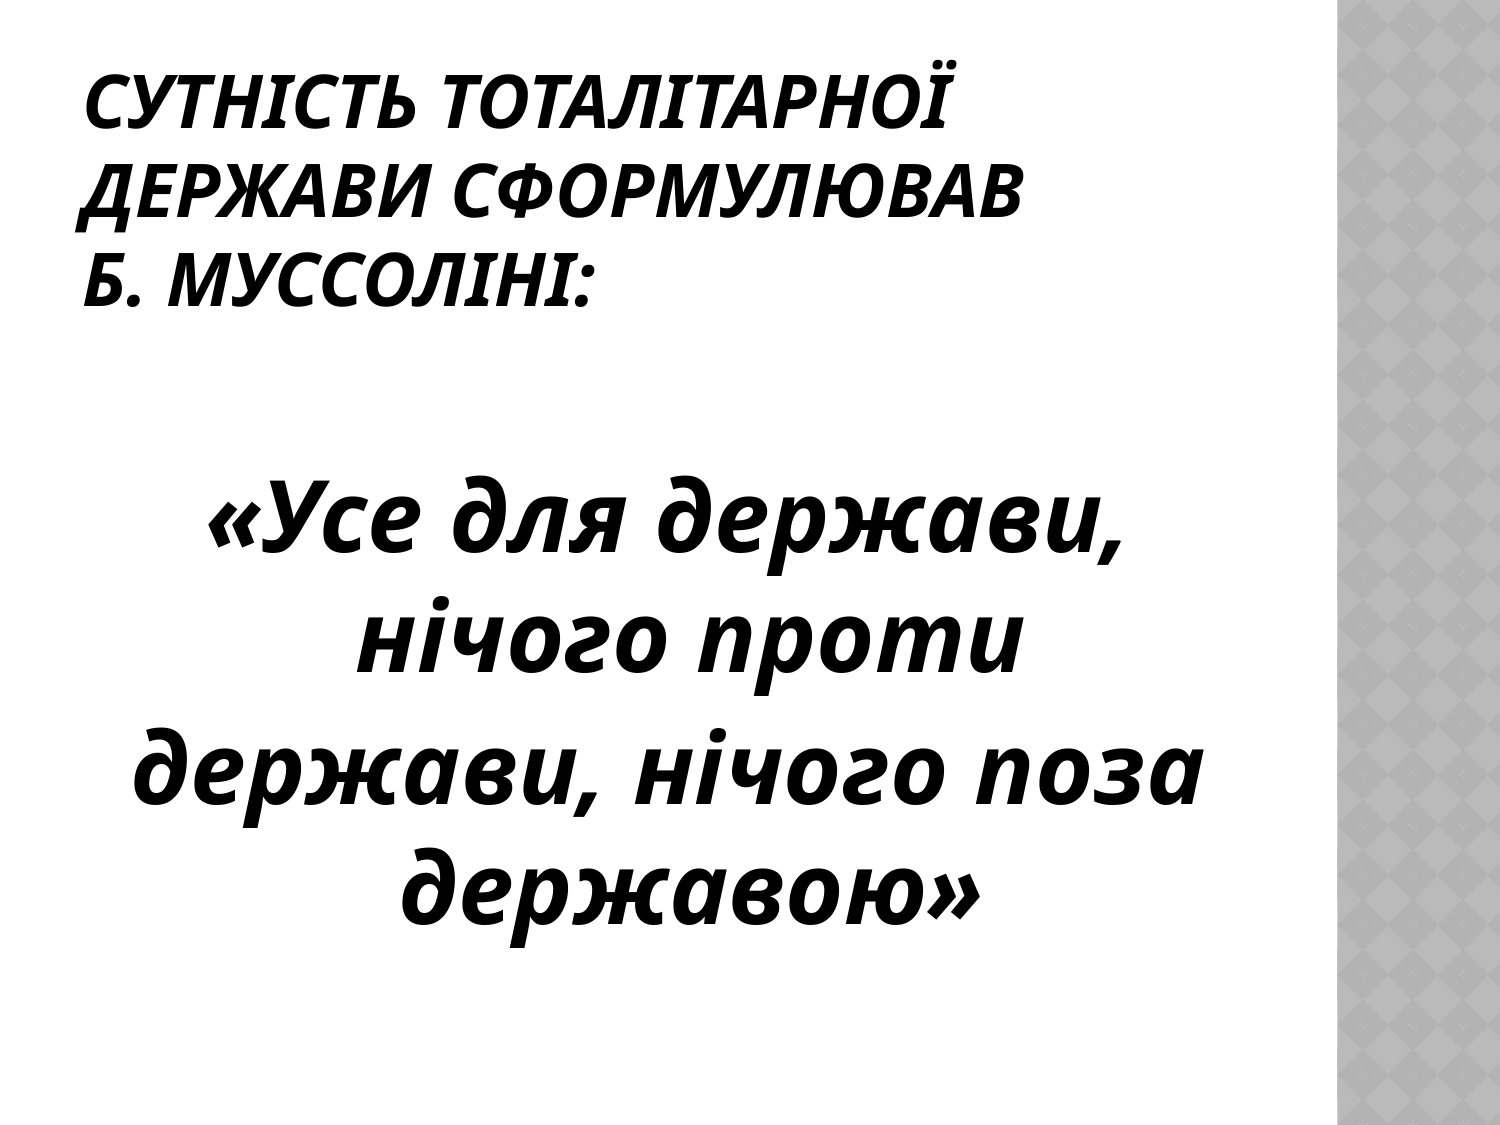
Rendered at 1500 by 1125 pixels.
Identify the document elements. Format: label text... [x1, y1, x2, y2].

title Сутність тоталітарної держави сформулював Б. Муссоліні: [75, 52, 1263, 411]
list «Усе для держави, нічого проти держави, нічого поза державою» [75, 445, 1263, 1059]
